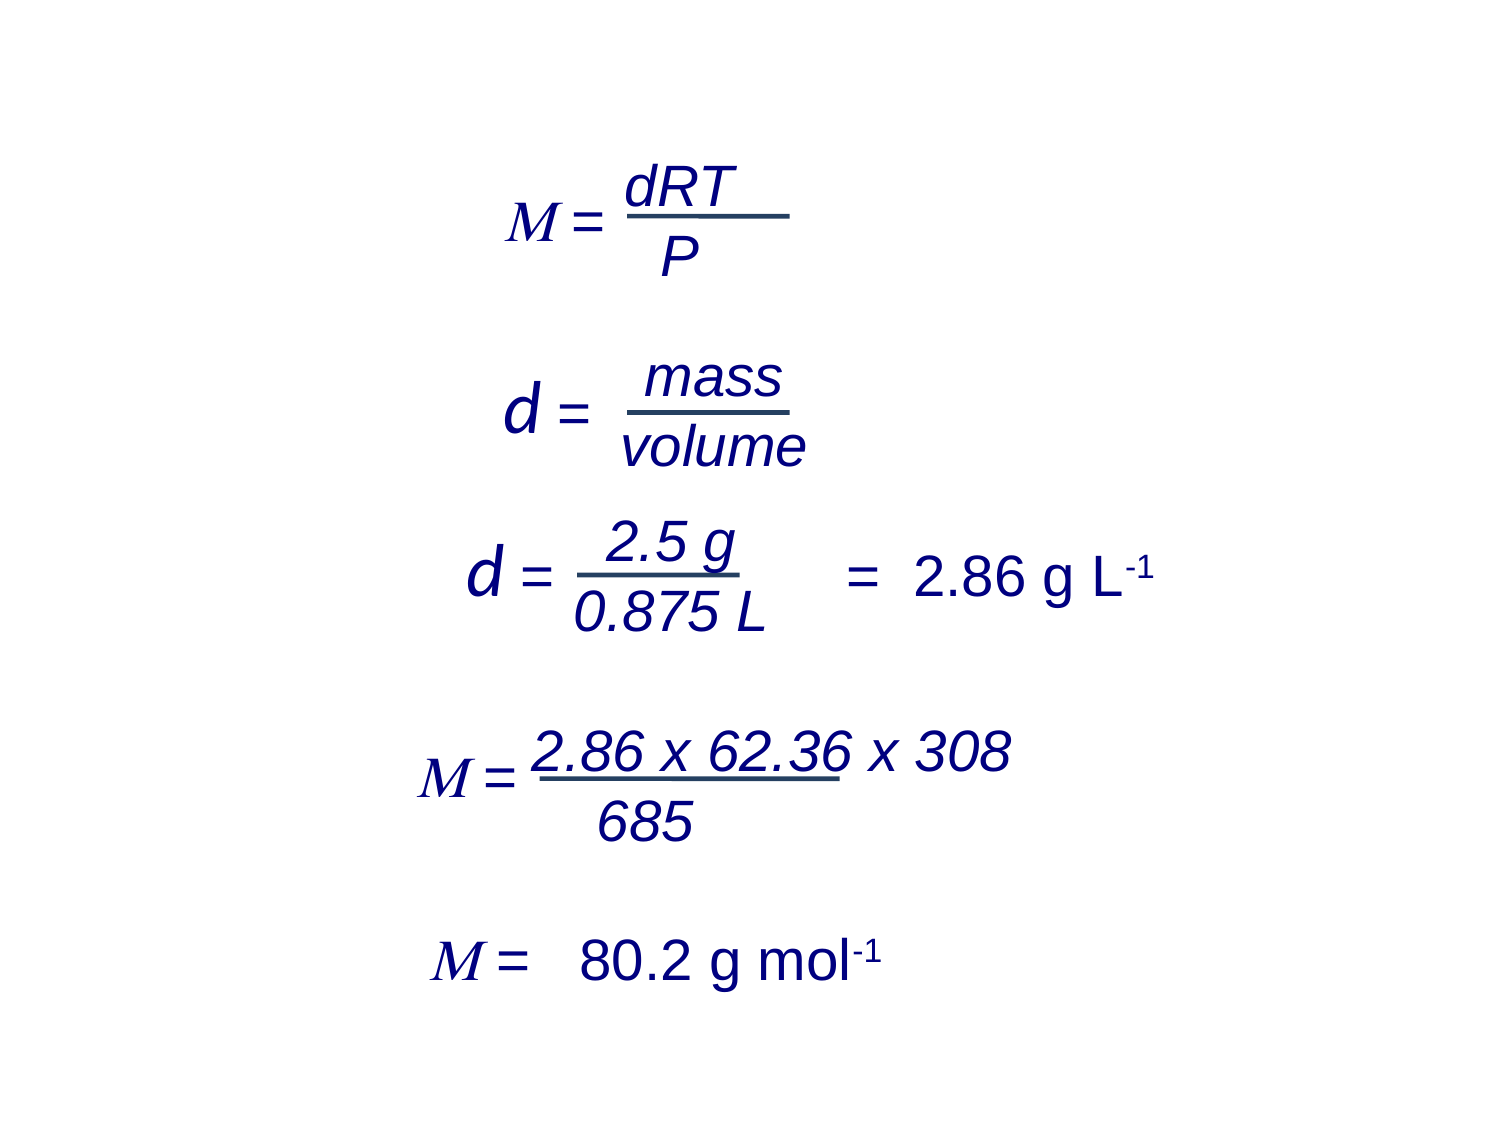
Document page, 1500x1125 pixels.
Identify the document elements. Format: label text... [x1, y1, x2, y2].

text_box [399, 705, 1031, 863]
text_box  = 80.2 g mol-1 [413, 914, 898, 999]
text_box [437, 494, 1201, 652]
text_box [487, 330, 826, 488]
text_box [487, 140, 790, 298]
